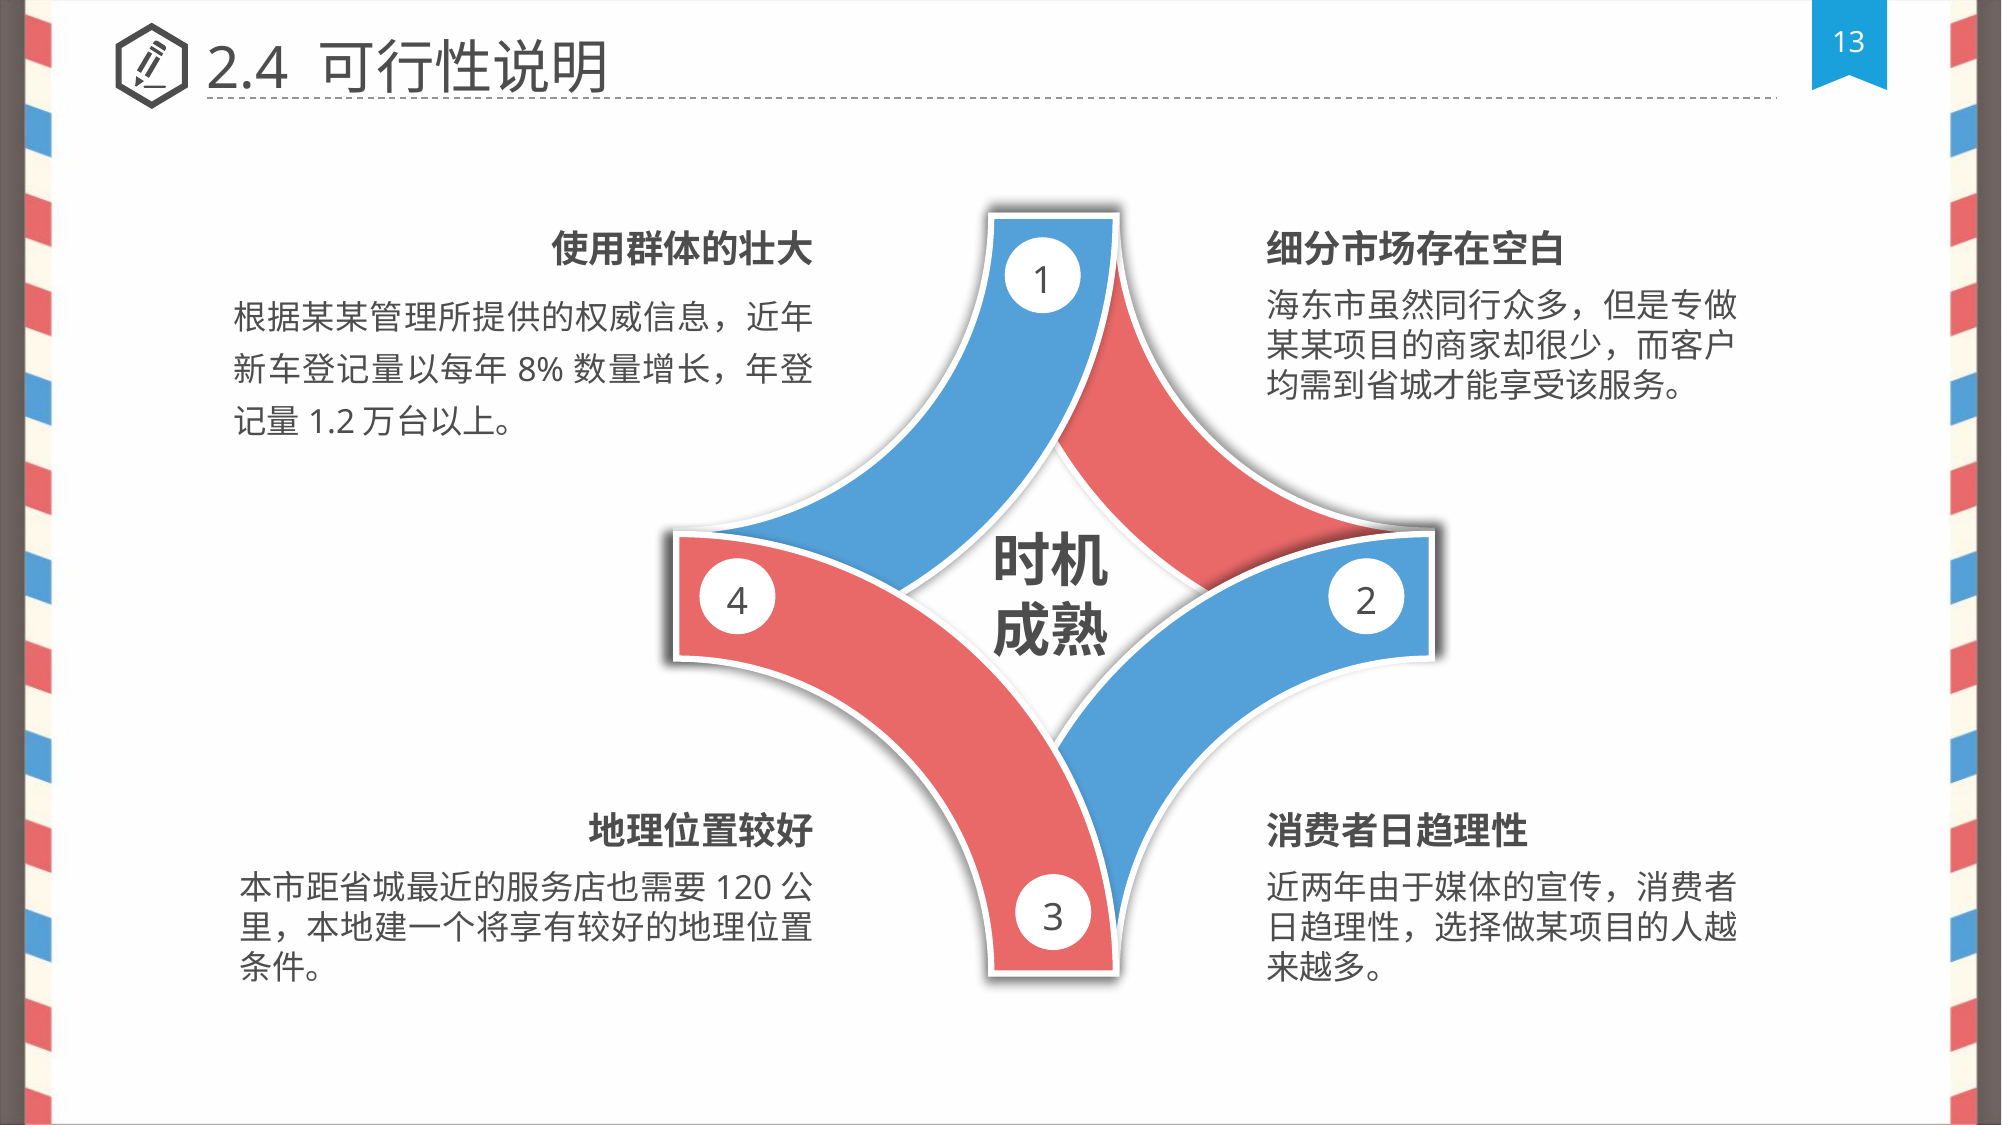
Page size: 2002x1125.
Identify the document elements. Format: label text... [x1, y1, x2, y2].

text_box 使用群体的壮大 [463, 217, 829, 277]
text_box 本市距省城最近的服务店也需要120公里，本地建一个将享有较好的地理位置条件。 [224, 858, 829, 994]
text_box 根据某某管理所提供的权威信息，近年新车登记量以每年8%数量增长，年登记量1.2万台以上。 [218, 277, 829, 448]
text_box 近两年由于媒体的宣传，消费者日趋理性，选择做某项目的人越来越多。 [1251, 858, 1753, 994]
picture [0, 0, 2002, 1125]
text_box 2 [1328, 558, 1405, 635]
text_box 时机成熟 [959, 516, 1142, 671]
text_box 海东市虽然同行众多，但是专做某某项目的商家却很少，而客户均需到省城才能享受该服务。 [1251, 277, 1753, 412]
text_box 消费者日趋理性 [1251, 799, 1568, 858]
text_box [1056, 533, 1432, 931]
text_box [1058, 261, 1364, 588]
text_box 3 [1015, 874, 1092, 951]
text_box 2.4 可行性说明 [206, 29, 806, 97]
text_box [115, 22, 188, 109]
text_box 4 [699, 558, 776, 635]
text_box 细分市场存在空白 [1251, 217, 1596, 277]
text_box [712, 215, 1116, 593]
text_box 1 [1004, 237, 1081, 314]
text_box [676, 533, 1116, 974]
text_box 地理位置较好 [421, 799, 829, 858]
